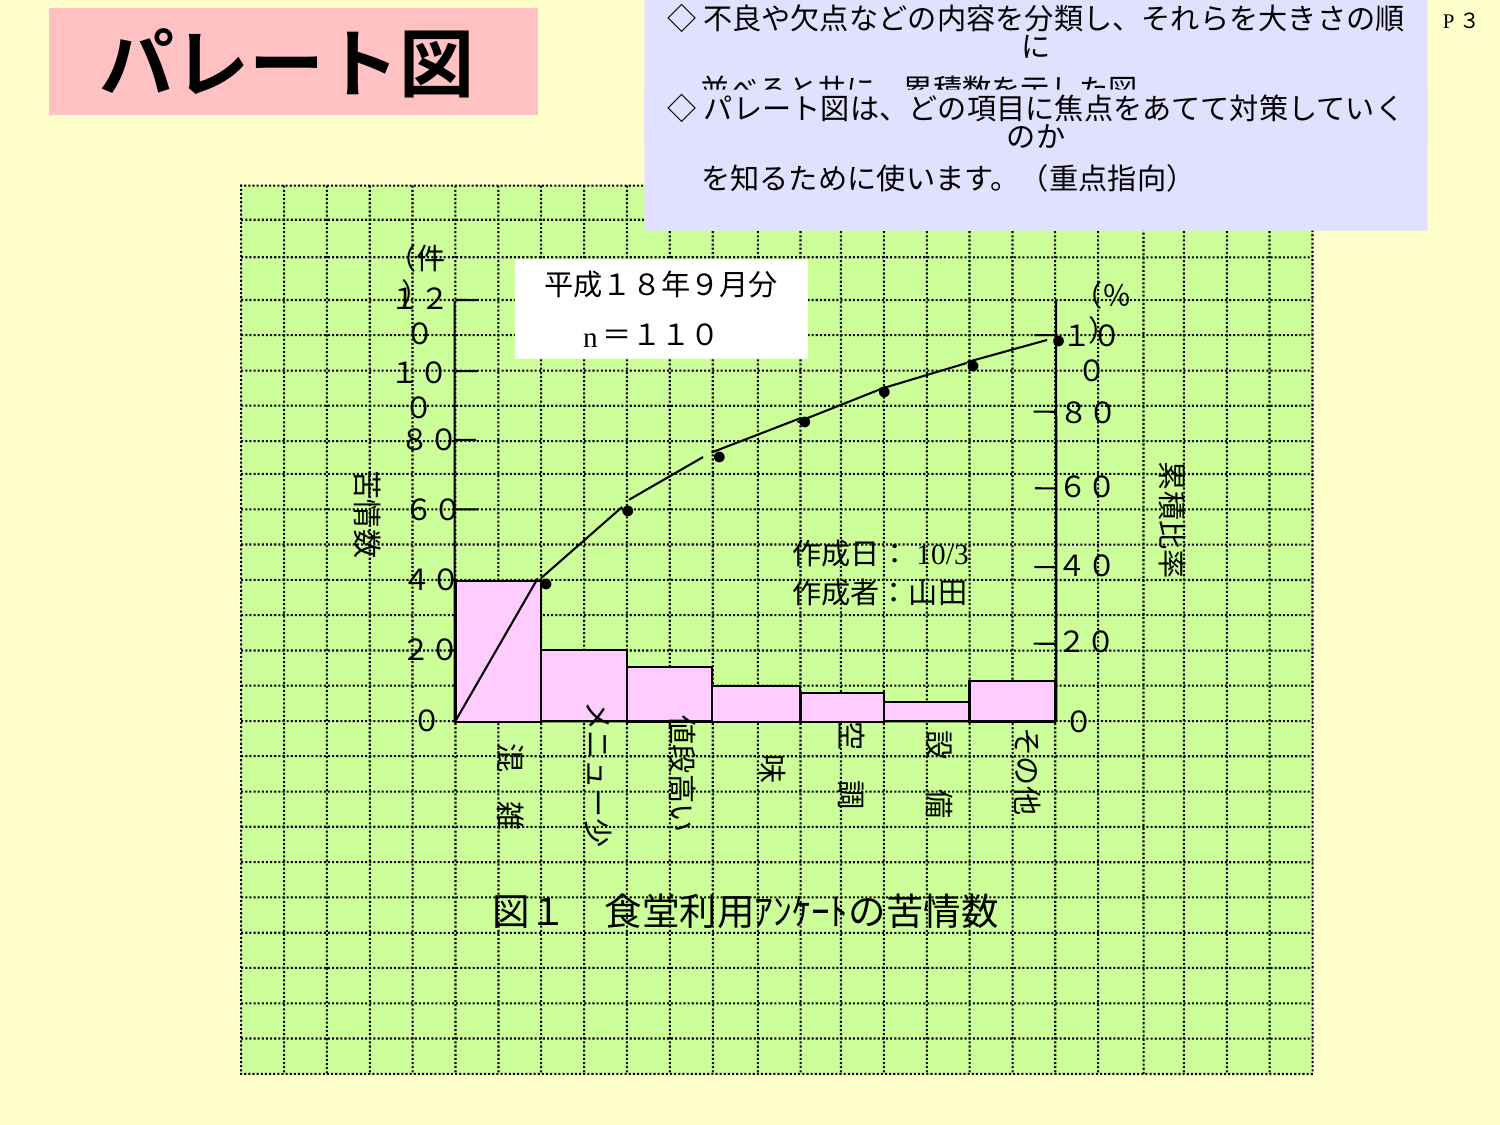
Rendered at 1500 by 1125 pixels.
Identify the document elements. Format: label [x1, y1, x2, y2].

text_box [49, 0, 1500, 1075]
